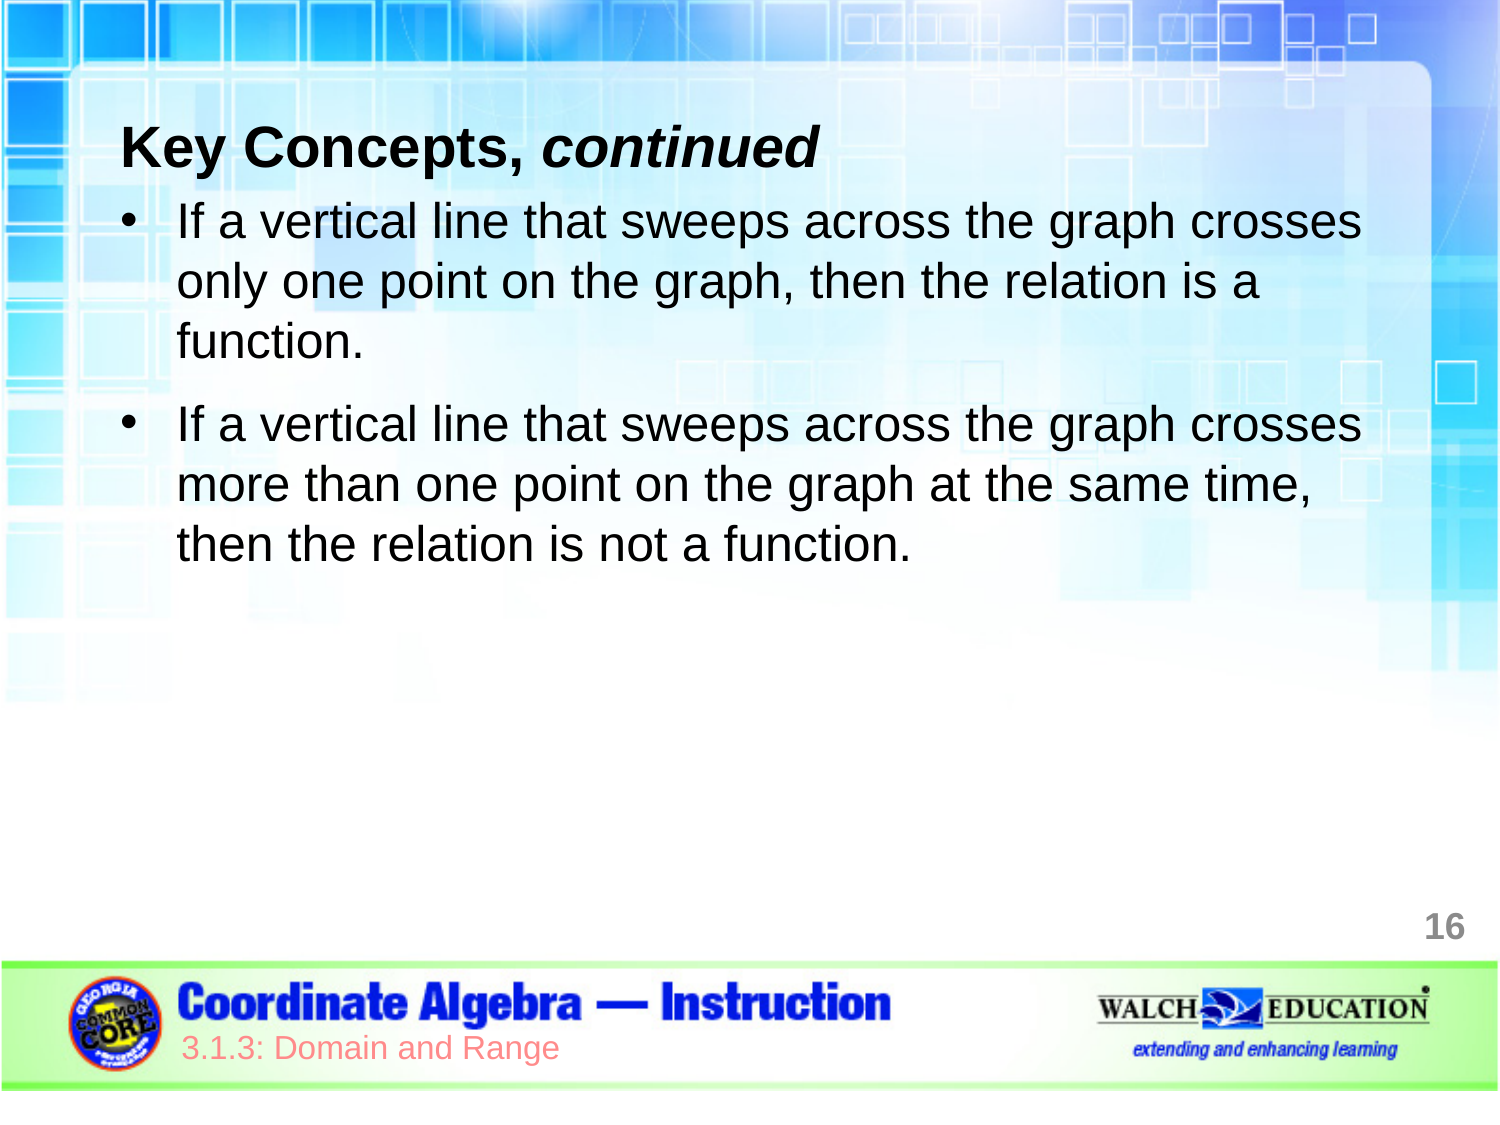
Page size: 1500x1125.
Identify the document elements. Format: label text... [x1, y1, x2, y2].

slide_number 16 [1361, 901, 1481, 949]
picture [1, 0, 1500, 1091]
footer 3.1.3: Domain and Range [166, 1024, 1080, 1069]
subtitle Key Concepts, continued If a vertical line that sweeps across the graph crosses only one point on the graph, then the relation is a function. If a vertical line that sweeps across the graph crosses more than one point on the graph at the same time, then the relation is not a function. [105, 101, 1394, 922]
